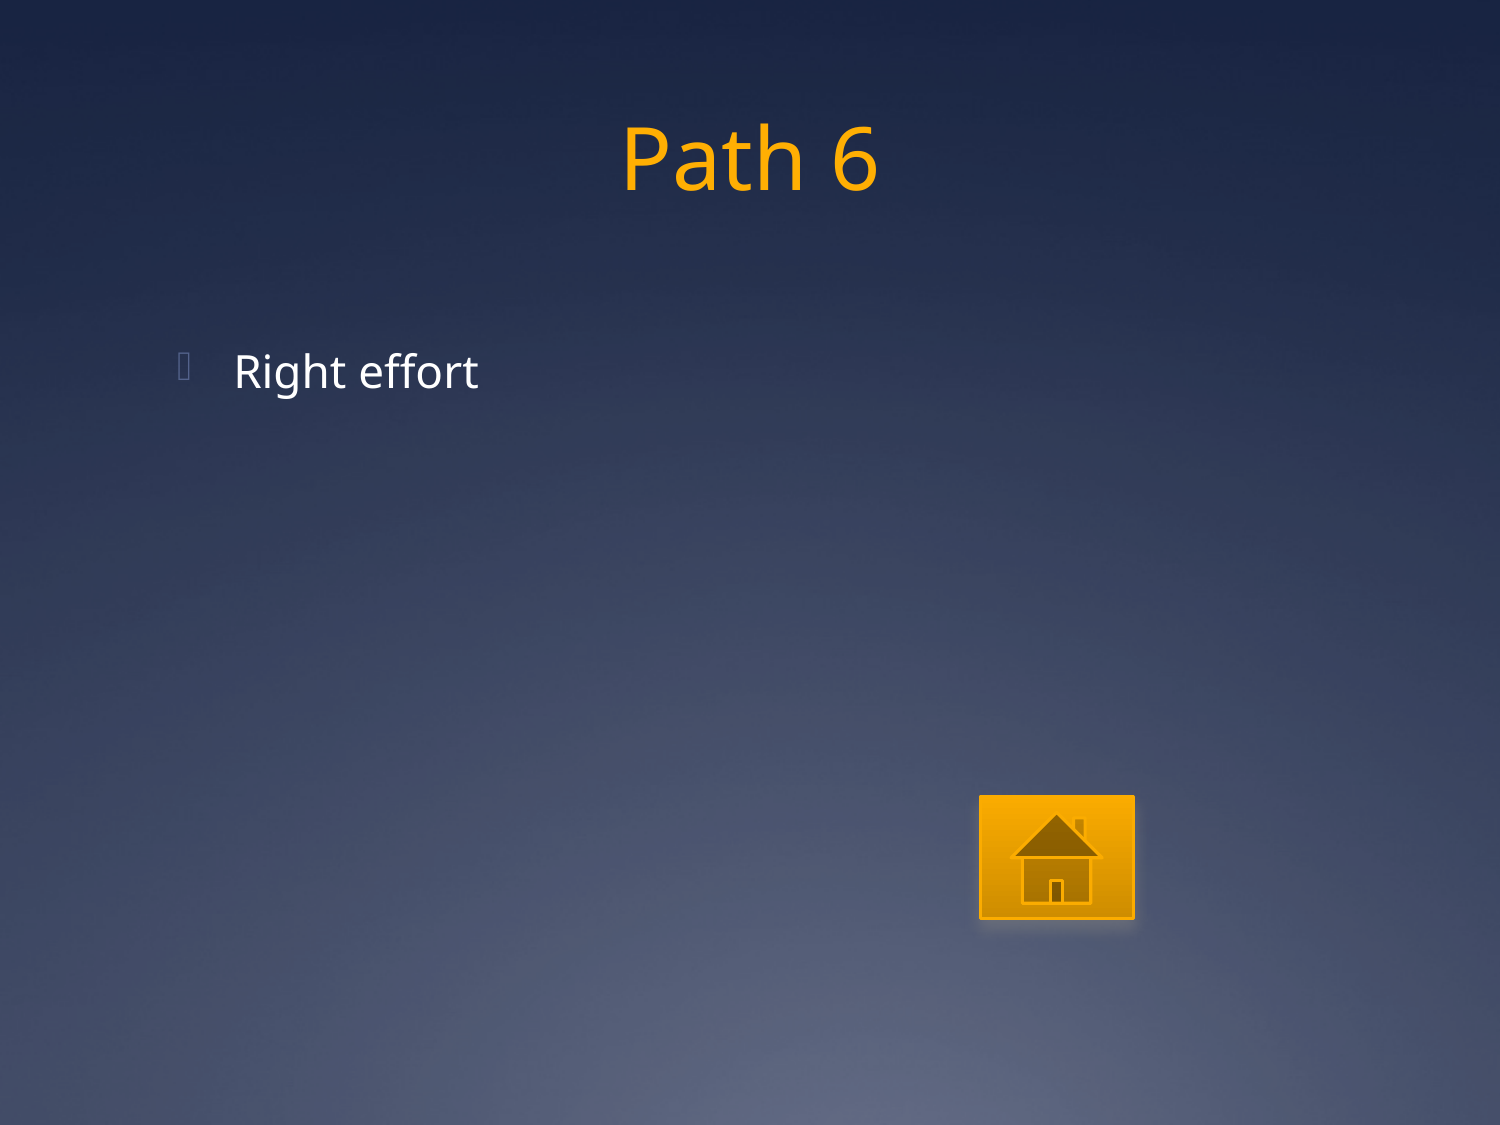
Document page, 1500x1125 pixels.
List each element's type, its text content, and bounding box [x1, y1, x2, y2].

list Right effort [162, 335, 1338, 1005]
title Path 6 [100, 95, 1400, 225]
text_box [979, 795, 1135, 920]
